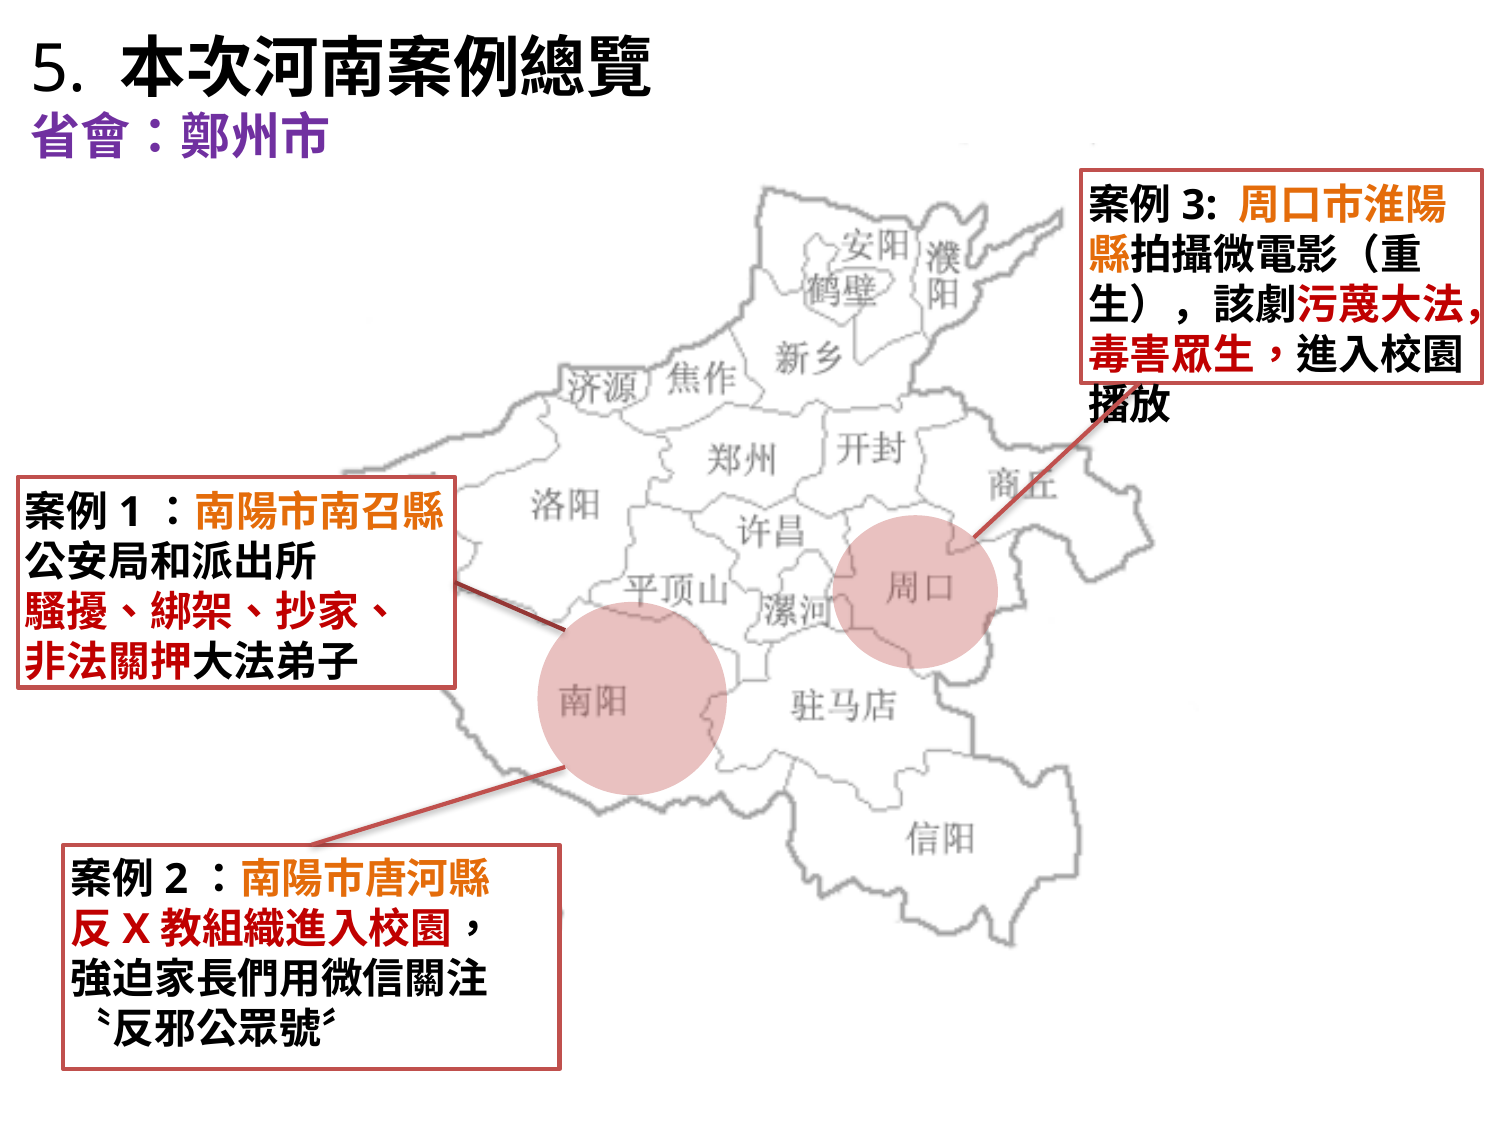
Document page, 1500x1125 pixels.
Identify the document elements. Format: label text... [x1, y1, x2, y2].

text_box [454, 581, 566, 631]
text_box 5. 本次河南案例總覽 省會：鄭州市 [22, 17, 662, 172]
text_box 案例3: 周口市淮陽縣拍攝微電影（重生），該劇污蔑大法，毒害眾生，進入校園播放 [1204, 170, 1483, 383]
text_box 案例1：南陽市南召縣 公安局和派出所 騷擾、綁架、抄家、 非法關押大法弟子 [17, 476, 291, 688]
picture [296, 143, 1200, 978]
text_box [973, 382, 1140, 538]
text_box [311, 766, 566, 845]
text_box 案例2：南陽市唐河縣 反X教組織進入校園， 強迫家長們用微信關注 〝反邪公眾號〞 [63, 844, 560, 1070]
